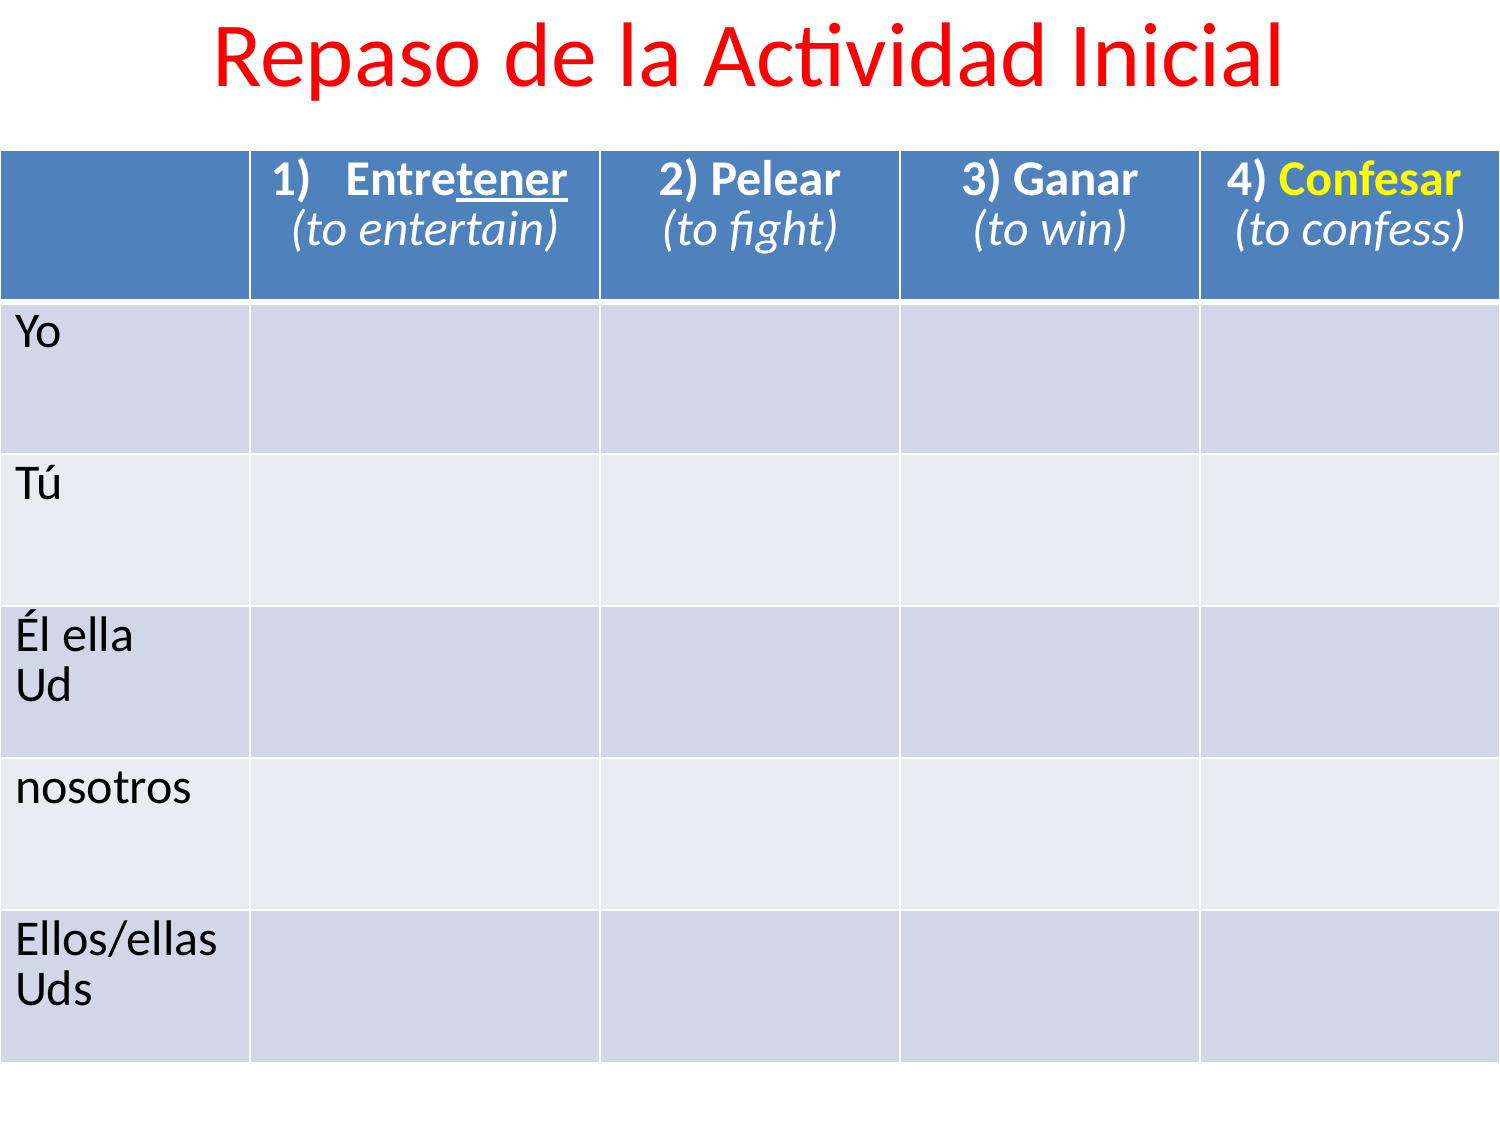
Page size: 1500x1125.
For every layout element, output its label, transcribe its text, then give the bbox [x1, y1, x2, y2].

table_cell nosotros [1, 759, 249, 909]
table_cell [901, 911, 1199, 1062]
table_cell [601, 455, 899, 605]
table_cell [901, 305, 1199, 453]
table_cell [601, 305, 899, 453]
table_cell [1201, 455, 1499, 605]
table_header 4) Confesar (to confess) [1201, 151, 1499, 299]
table_cell [1201, 305, 1499, 453]
table_header [1, 151, 249, 299]
table_header Entretener (to entertain) [251, 151, 599, 299]
table_cell [601, 759, 899, 909]
table_cell [251, 759, 599, 909]
table_cell [901, 455, 1199, 605]
table_cell [901, 759, 1199, 909]
table_cell [251, 305, 599, 453]
table_cell Ellos/ellas Uds [1, 911, 249, 1062]
table_cell [1201, 759, 1499, 909]
table_cell Yo [1, 305, 249, 453]
table_cell [251, 607, 599, 757]
table_header 2) Pelear (to fight) [601, 151, 899, 299]
table_header 3) Ganar (to win) [901, 151, 1199, 299]
table_cell [251, 911, 599, 1062]
text_box Repaso de la Actividad Inicial [74, 0, 1425, 149]
table_cell Él ella Ud [1, 607, 249, 757]
table_cell [1201, 607, 1499, 757]
table_cell [1201, 911, 1499, 1062]
table_cell [601, 607, 899, 757]
table_cell [601, 911, 899, 1062]
table_cell [251, 455, 599, 605]
table_cell [901, 607, 1199, 757]
table_cell Tú [1, 455, 249, 605]
